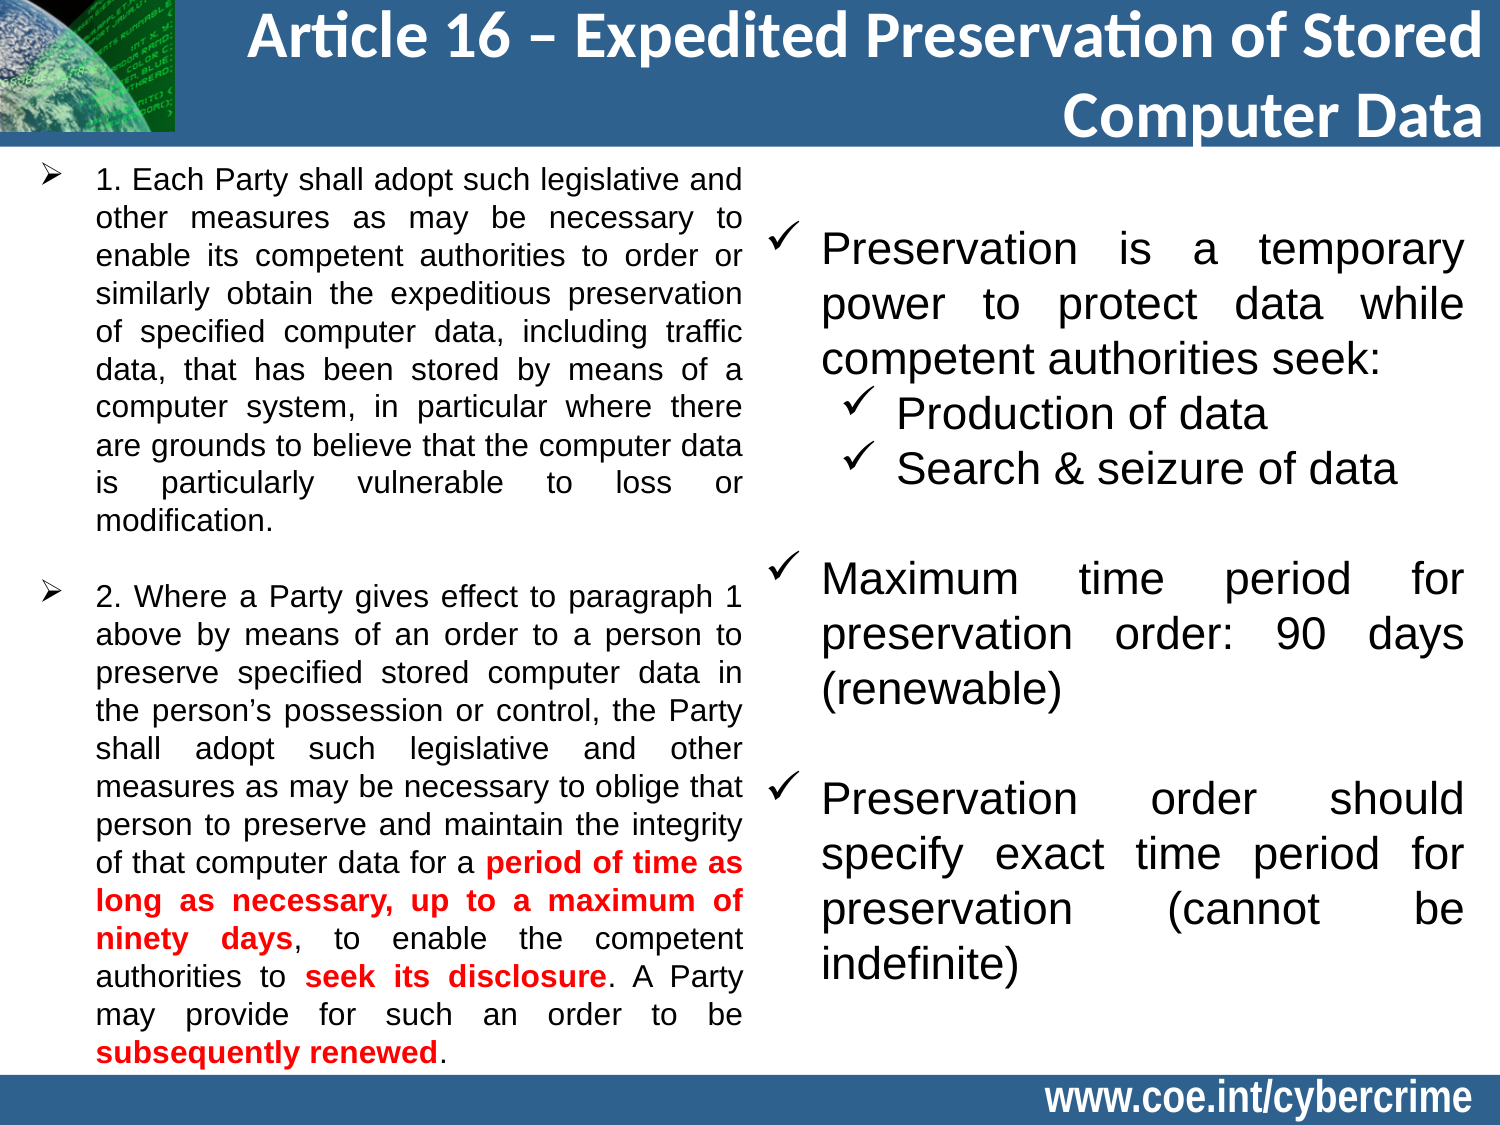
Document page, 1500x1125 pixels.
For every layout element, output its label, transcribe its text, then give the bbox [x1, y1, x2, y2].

picture [0, 0, 175, 132]
text_box [0, 1073, 1030, 1125]
text_box Preservation is a temporary power to protect data while competent authorities seek: Production of data Search & seizure of data Maximum time period for preservation order: 90 days (renewable) Preservation order should specify exact time period for preservation (cannot be indefinite) [749, 211, 1480, 996]
text_box www.coe.int/cybercrime [1030, 1059, 1500, 1125]
text_box Article 16 – Expedited Preservation of Stored Computer Data [0, 0, 1500, 149]
text_box 1. Each Party shall adopt such legislative and other measures as may be necessary to enable its competent authorities to order or similarly obtain the expeditious preservation of specified computer data, including traffic data, that has been stored by means of a computer system, in particular where there are grounds to believe that the computer data is particularly vulnerable to loss or modification. 2. Where a Party gives effect to paragraph 1 above by means of an order to a person to preserve specified stored computer data in the person’s possession or control, the Party shall adopt such legislative and other measures as may be necessary to oblige that person to preserve and maintain the integrity of that computer data for a period of time as long as necessary, up to a maximum of ninety days, to enable the competent authorities to seek its disclosure. A Party may provide for such an order to be subsequently renewed. [24, 151, 759, 1078]
